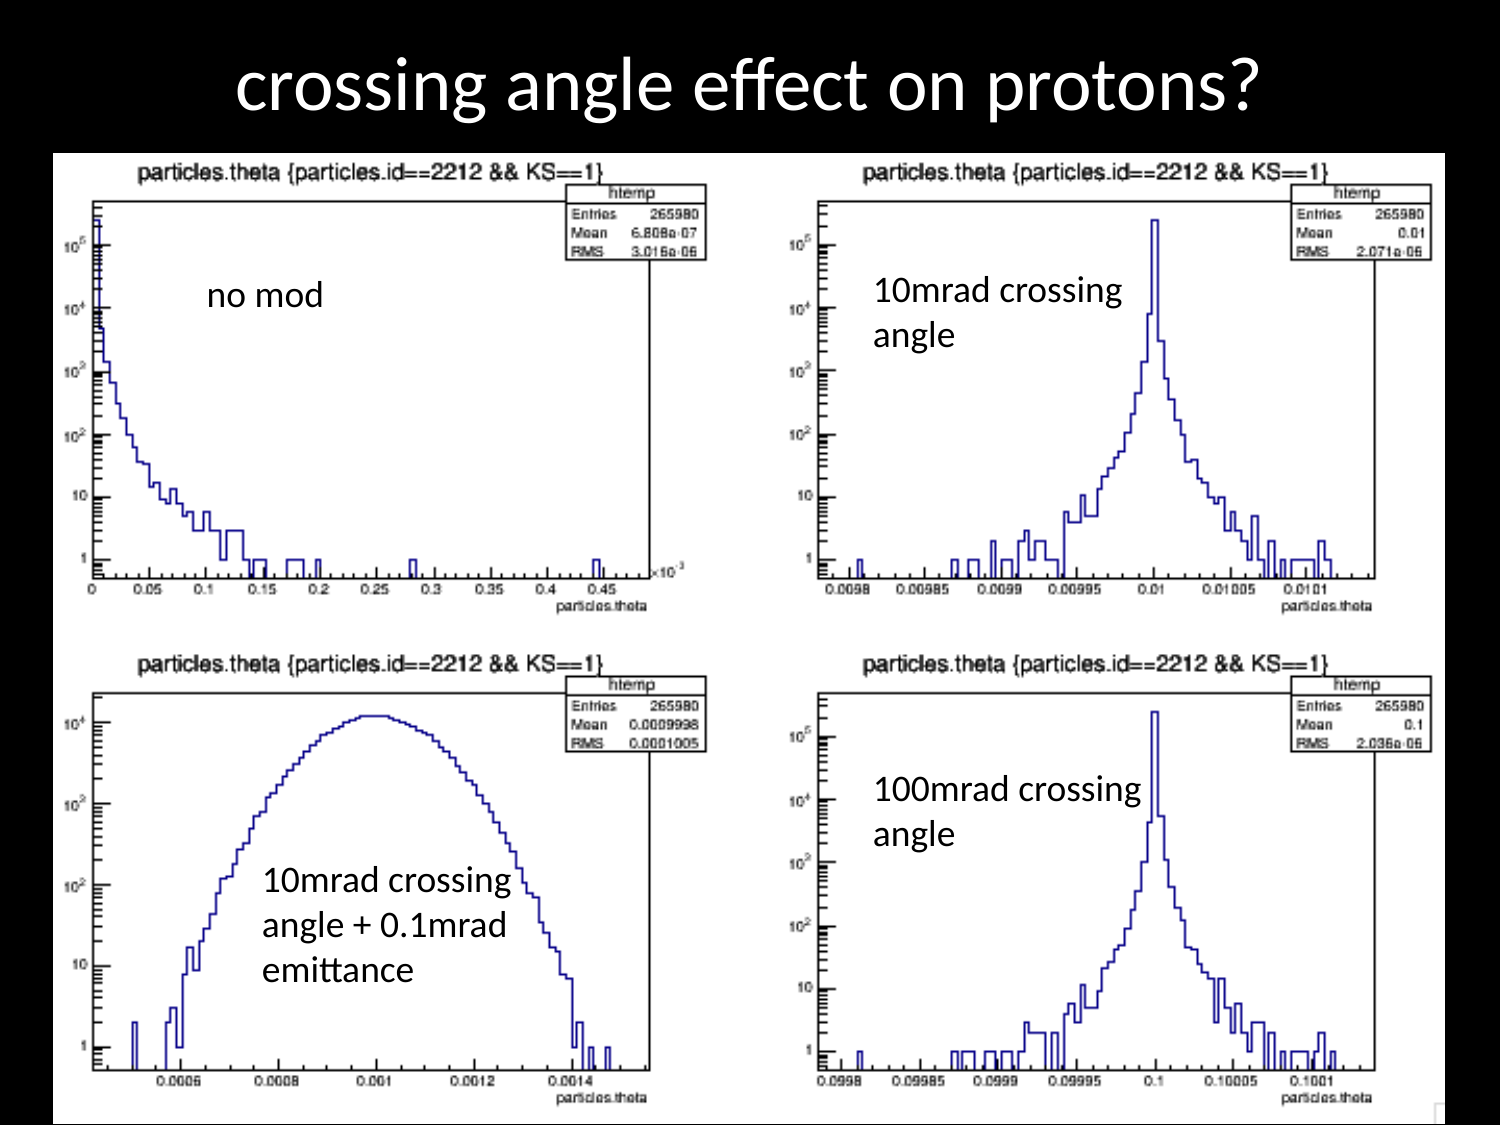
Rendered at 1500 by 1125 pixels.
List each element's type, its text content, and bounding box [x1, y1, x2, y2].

picture [52, 153, 1445, 1125]
title crossing angle effect on protons? [75, 25, 1425, 135]
